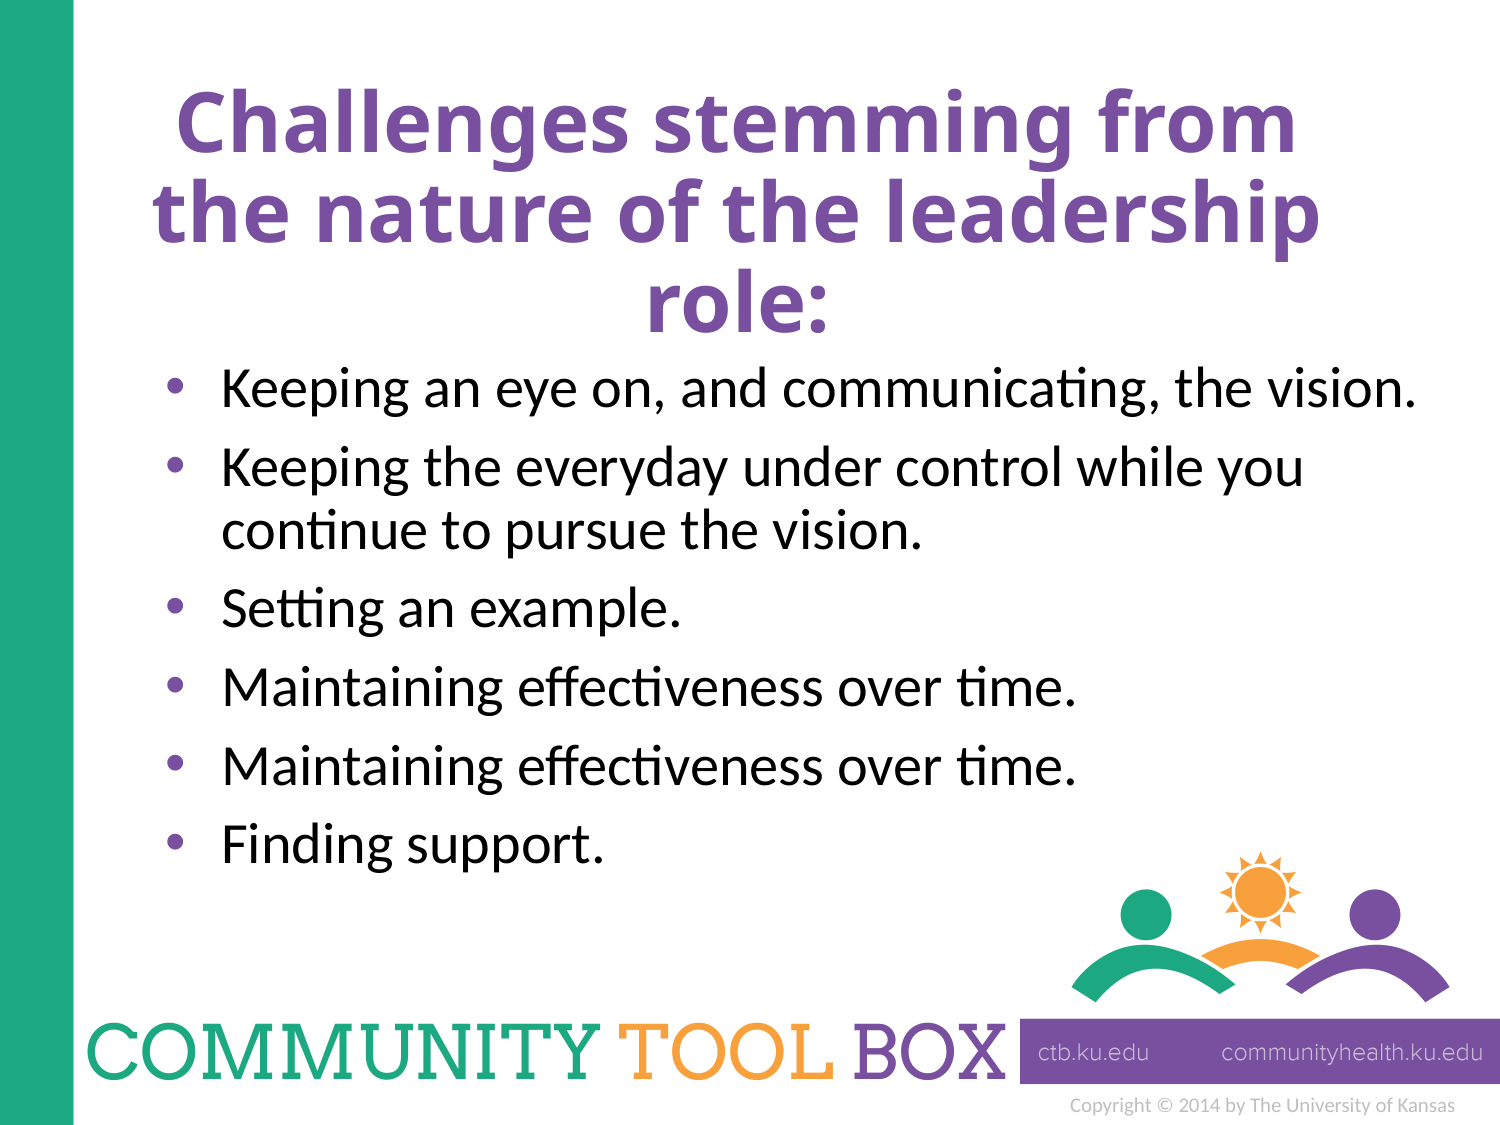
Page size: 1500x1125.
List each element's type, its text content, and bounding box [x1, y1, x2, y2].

picture [0, 0, 1500, 1125]
list Keeping an eye on, and communicating, the vision. Keeping the everyday under control while you continue to pursue the vision. Setting an example. Maintaining effectiveness over time. Maintaining effectiveness over time. Finding support. [150, 350, 1450, 913]
title Challenges stemming from the nature of the leadership role: [99, 77, 1375, 353]
